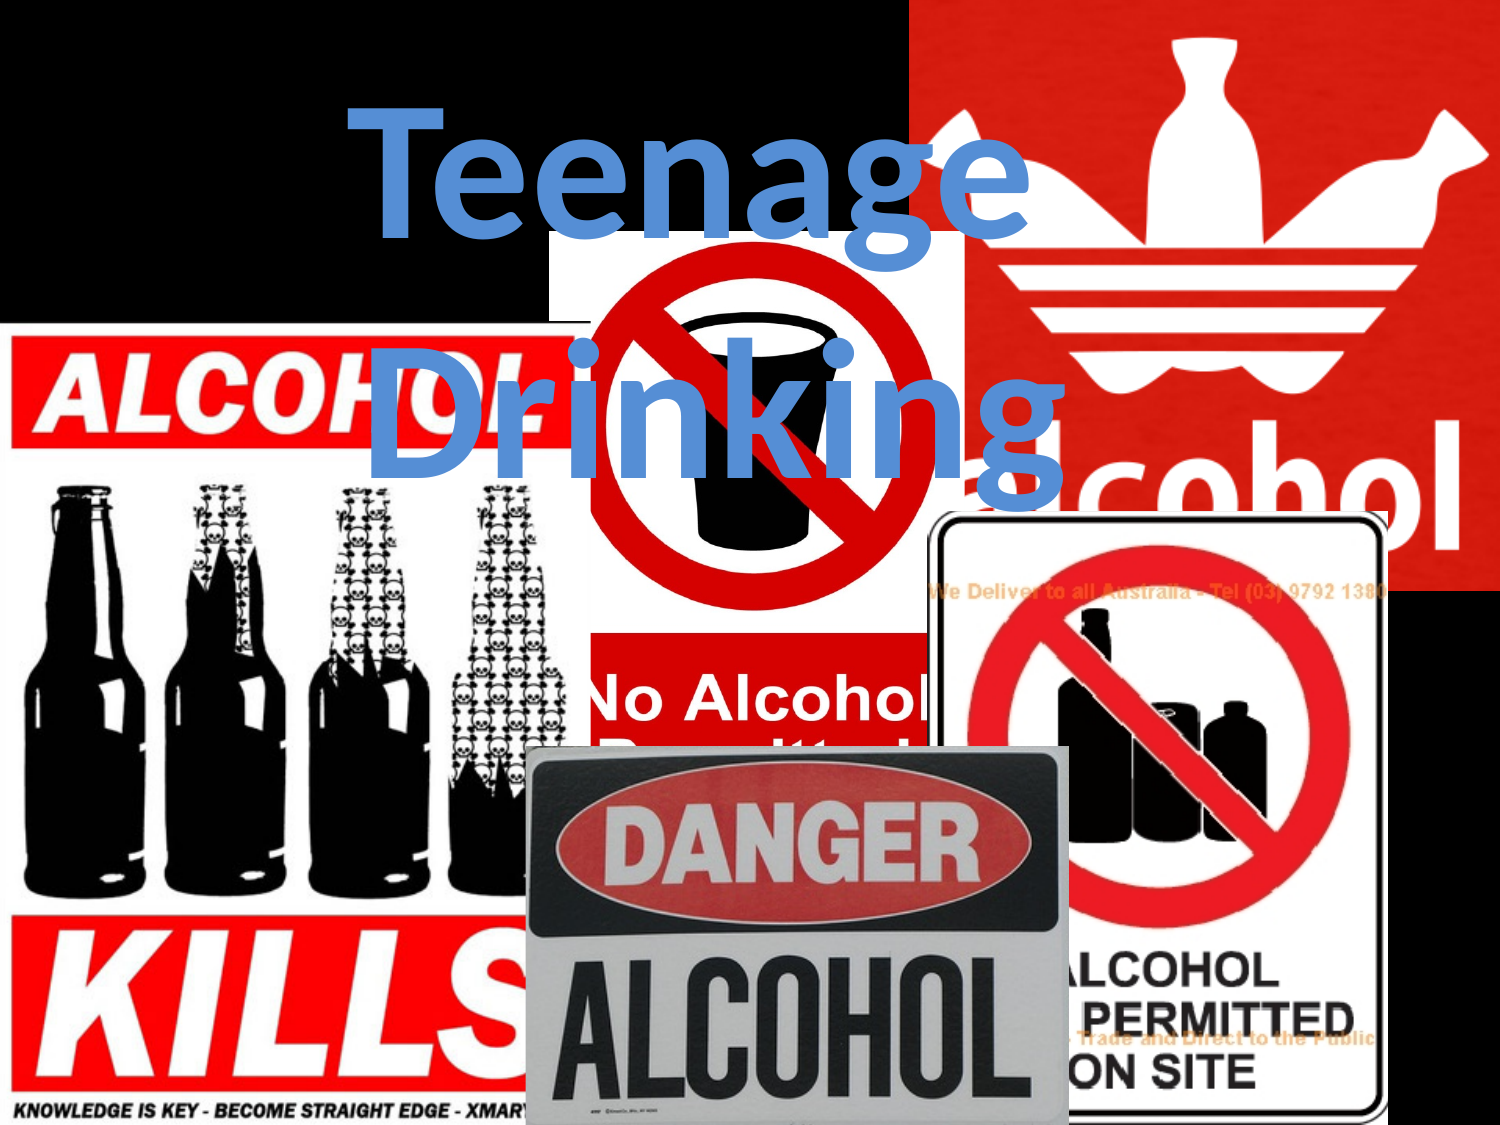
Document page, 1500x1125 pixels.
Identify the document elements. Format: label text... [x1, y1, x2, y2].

picture [0, 0, 1500, 1125]
text_box Teenage Drinking [147, 30, 904, 320]
